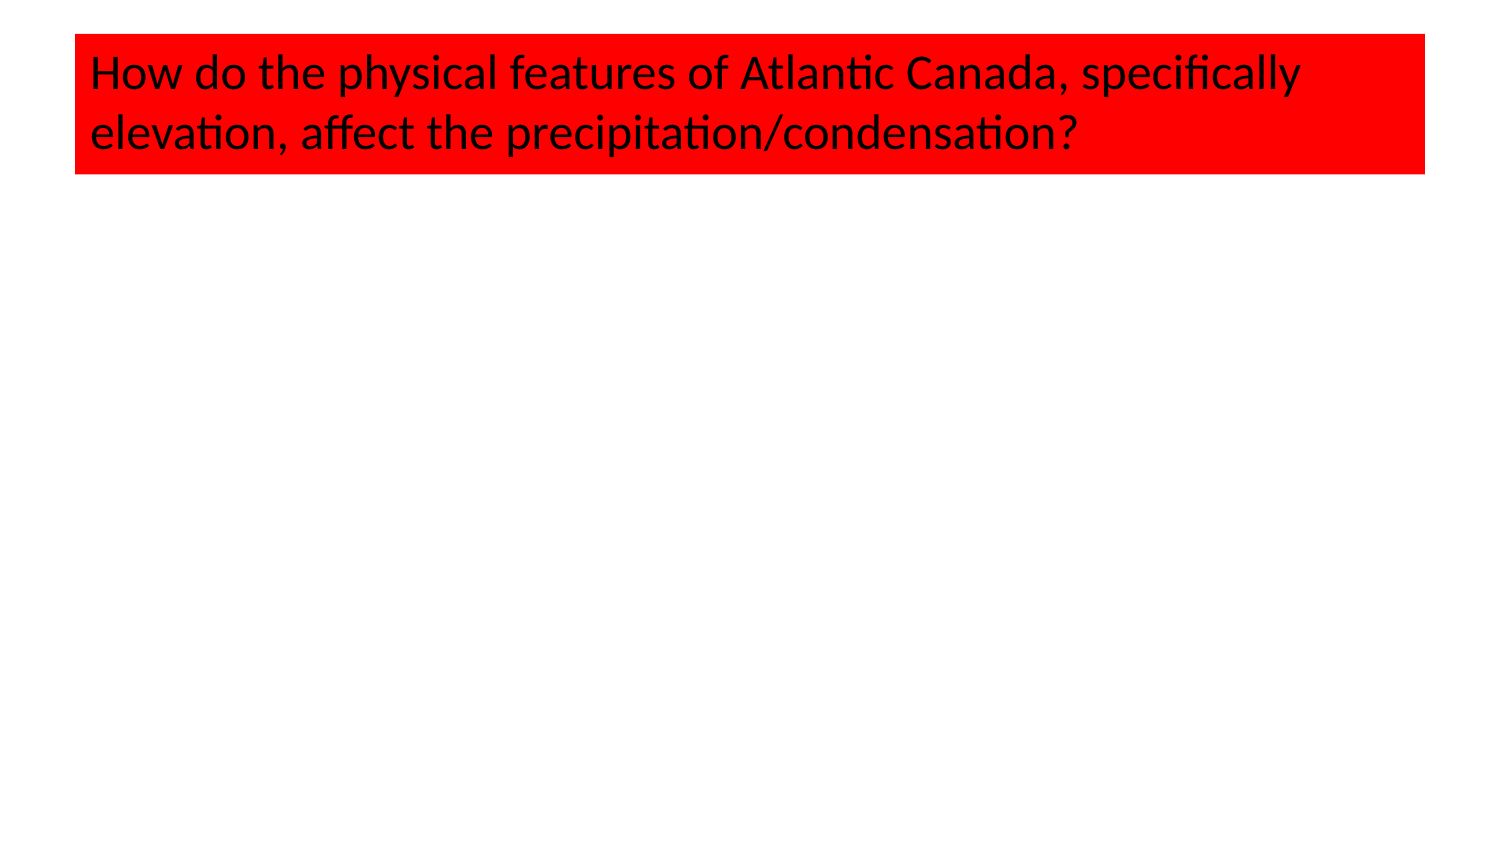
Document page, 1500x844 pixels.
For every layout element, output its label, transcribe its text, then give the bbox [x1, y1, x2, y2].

title How do the physical features of Atlantic Canada, specifically elevation, affect the precipitation/condensation? [75, 33, 1425, 175]
